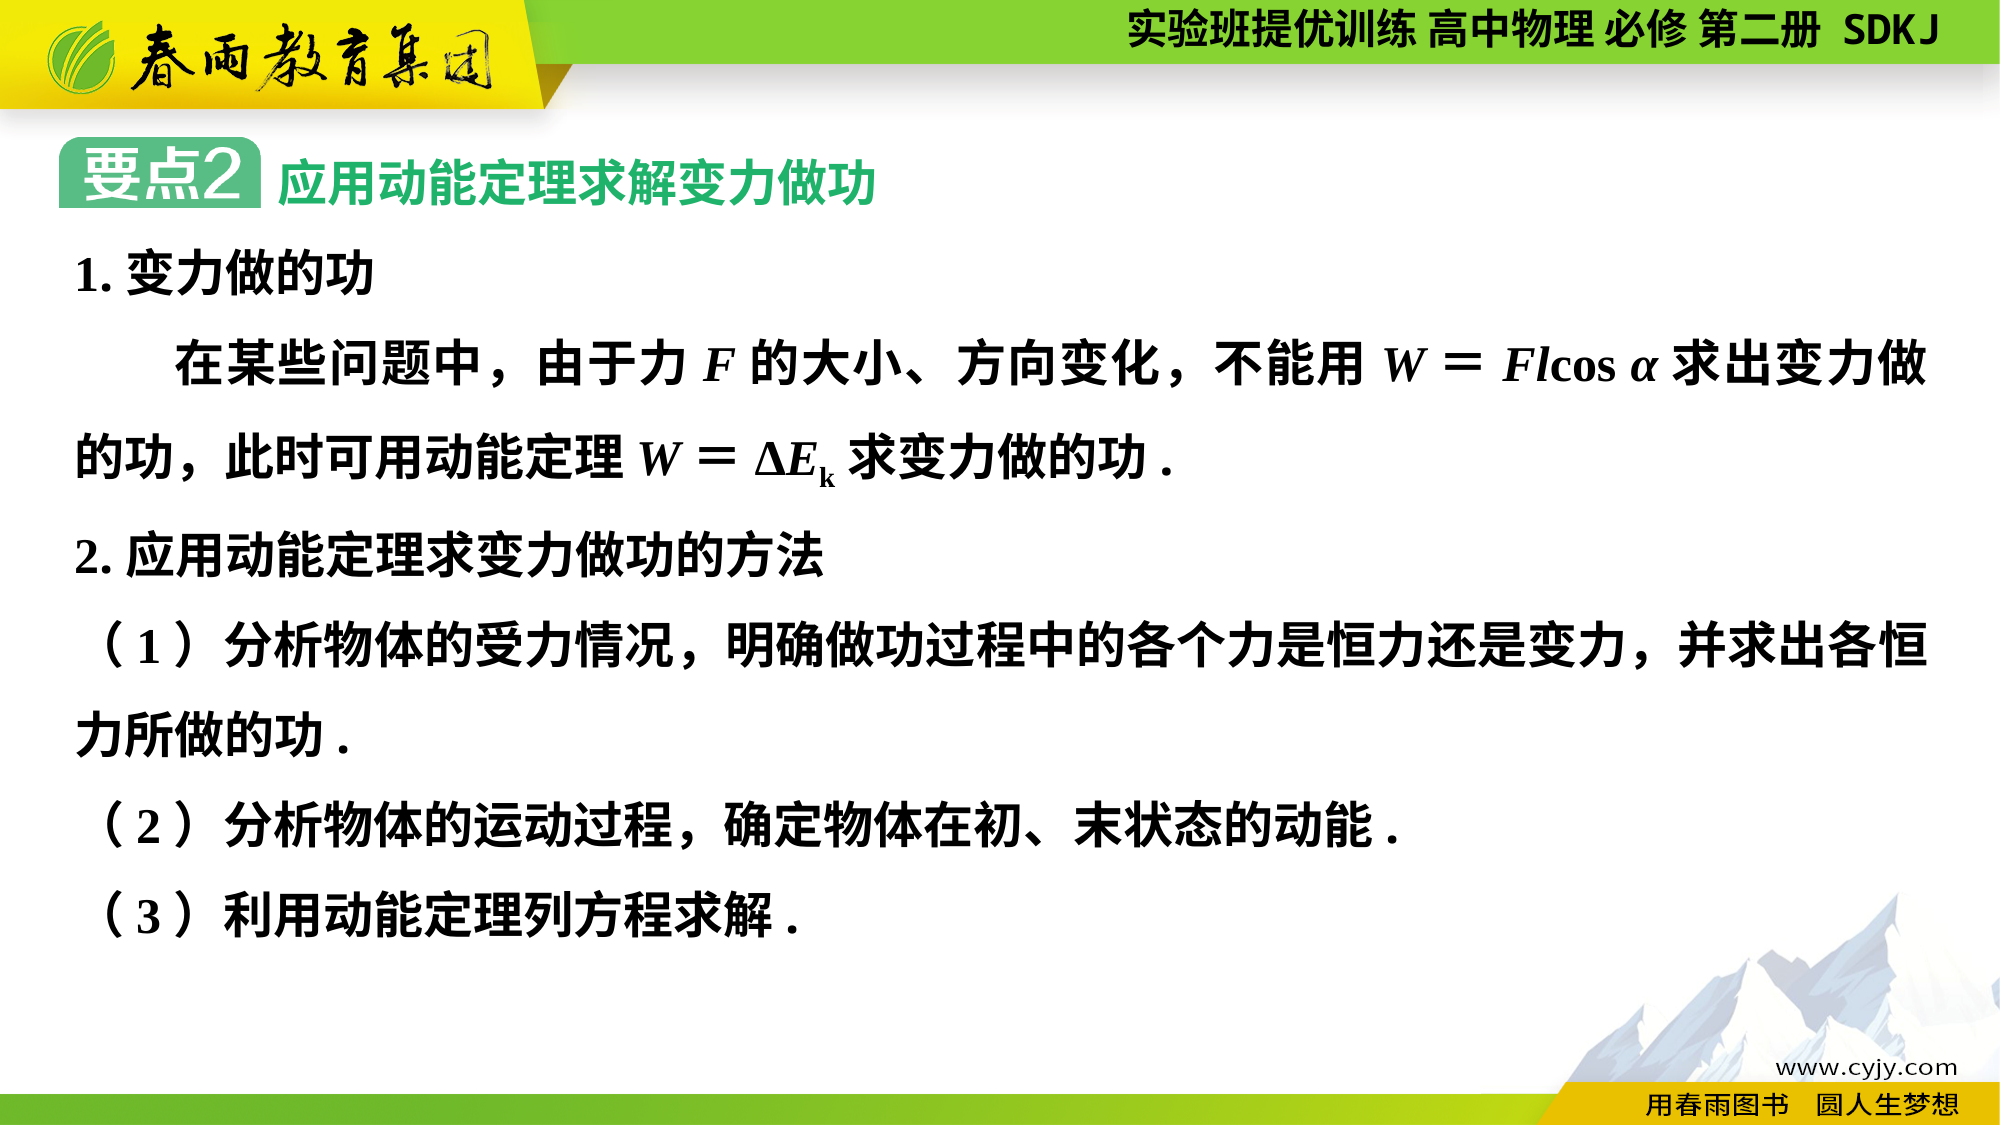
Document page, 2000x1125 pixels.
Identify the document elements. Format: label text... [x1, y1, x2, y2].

picture [0, 0, 2000, 1125]
list 应用动能定理求解变力做功 1.变力做的功 在某些问题中，由于力F的大小、方向变化，不能用W＝Flcos α求出变力做的功，此时可用动能定理W＝ΔEk求变力做的功. 2.应用动能定理求变力做功的方法 （1）分析物体的受力情况，明确做功过程中的各个力是恒力还是变力，并求出各恒力所做的功. （2）分析物体的运动过程，确定物体在初、末状态的动能. （3）利用动能定理列方程求解. [59, 113, 1944, 947]
